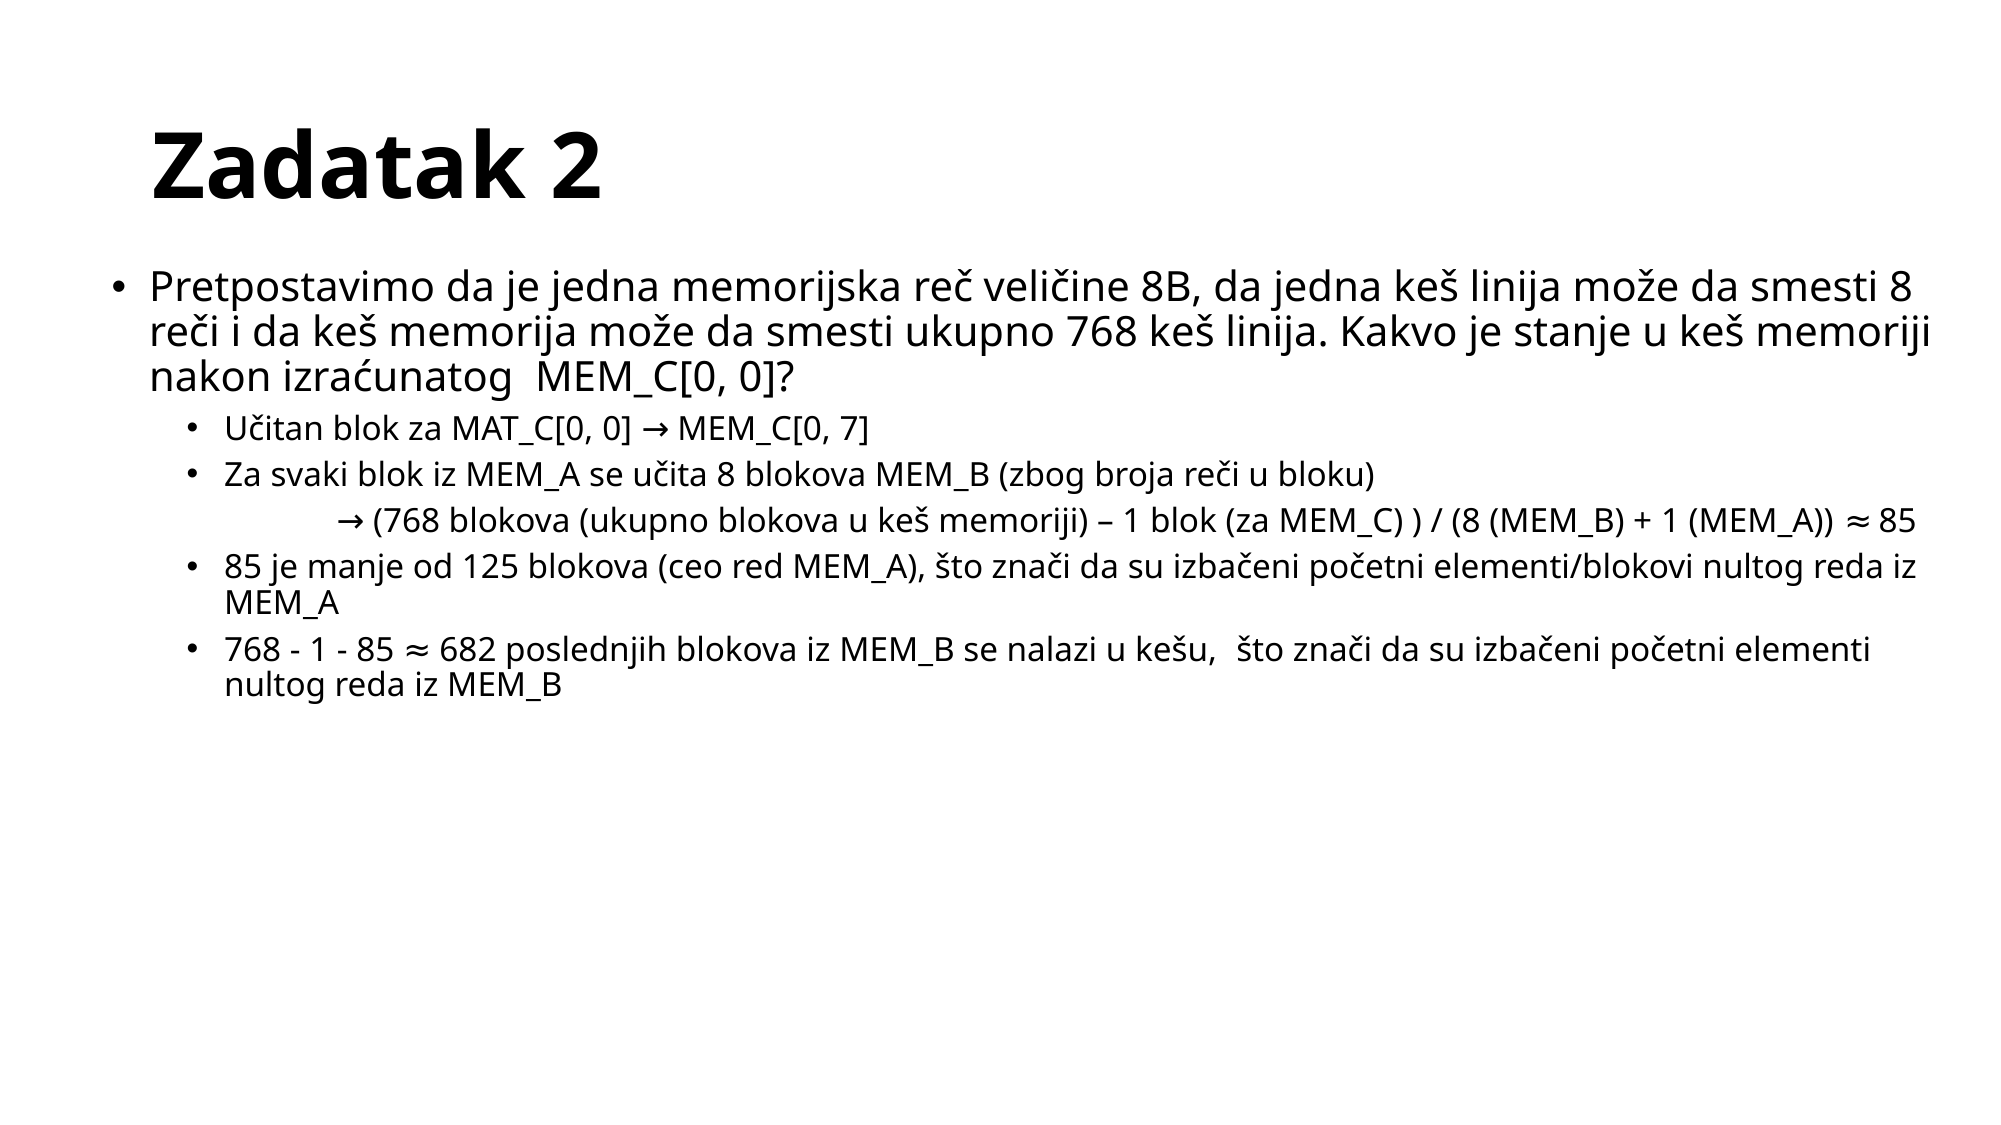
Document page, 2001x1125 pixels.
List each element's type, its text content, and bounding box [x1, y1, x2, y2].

list Pretpostavimo da je jedna memorijska reč veličine 8B, da jedna keš linija može da smesti 8 reči i da keš memorija može da smesti ukupno 768 keš linija. Kakvo je stanje u keš memoriji nakon izraćunatog MEM_C[0, 0]? Učitan blok za MAT_C[0, 0] → MEM_C[0, 7] Za svaki blok iz MEM_A se učita 8 blokova MEM_B (zbog broja reči u bloku) → (768 blokova (ukupno blokova u keš memoriji) – 1 blok (za MEM_C) ) / (8 (MEM_B) + 1 (MEM_A)) ≈ 85 85 je manje od 125 blokova (ceo red MEM_A), što znači da su izbačeni početni elementi/blokovi nultog reda iz MEM_A 768 - 1 - 85 ≈ 682 poslednjih blokova iz MEM_B se nalazi u kešu, što znači da su izbačeni početni elementi nultog reda iz MEM_B [96, 258, 1957, 999]
title Zadatak 2 [137, 59, 1863, 258]
